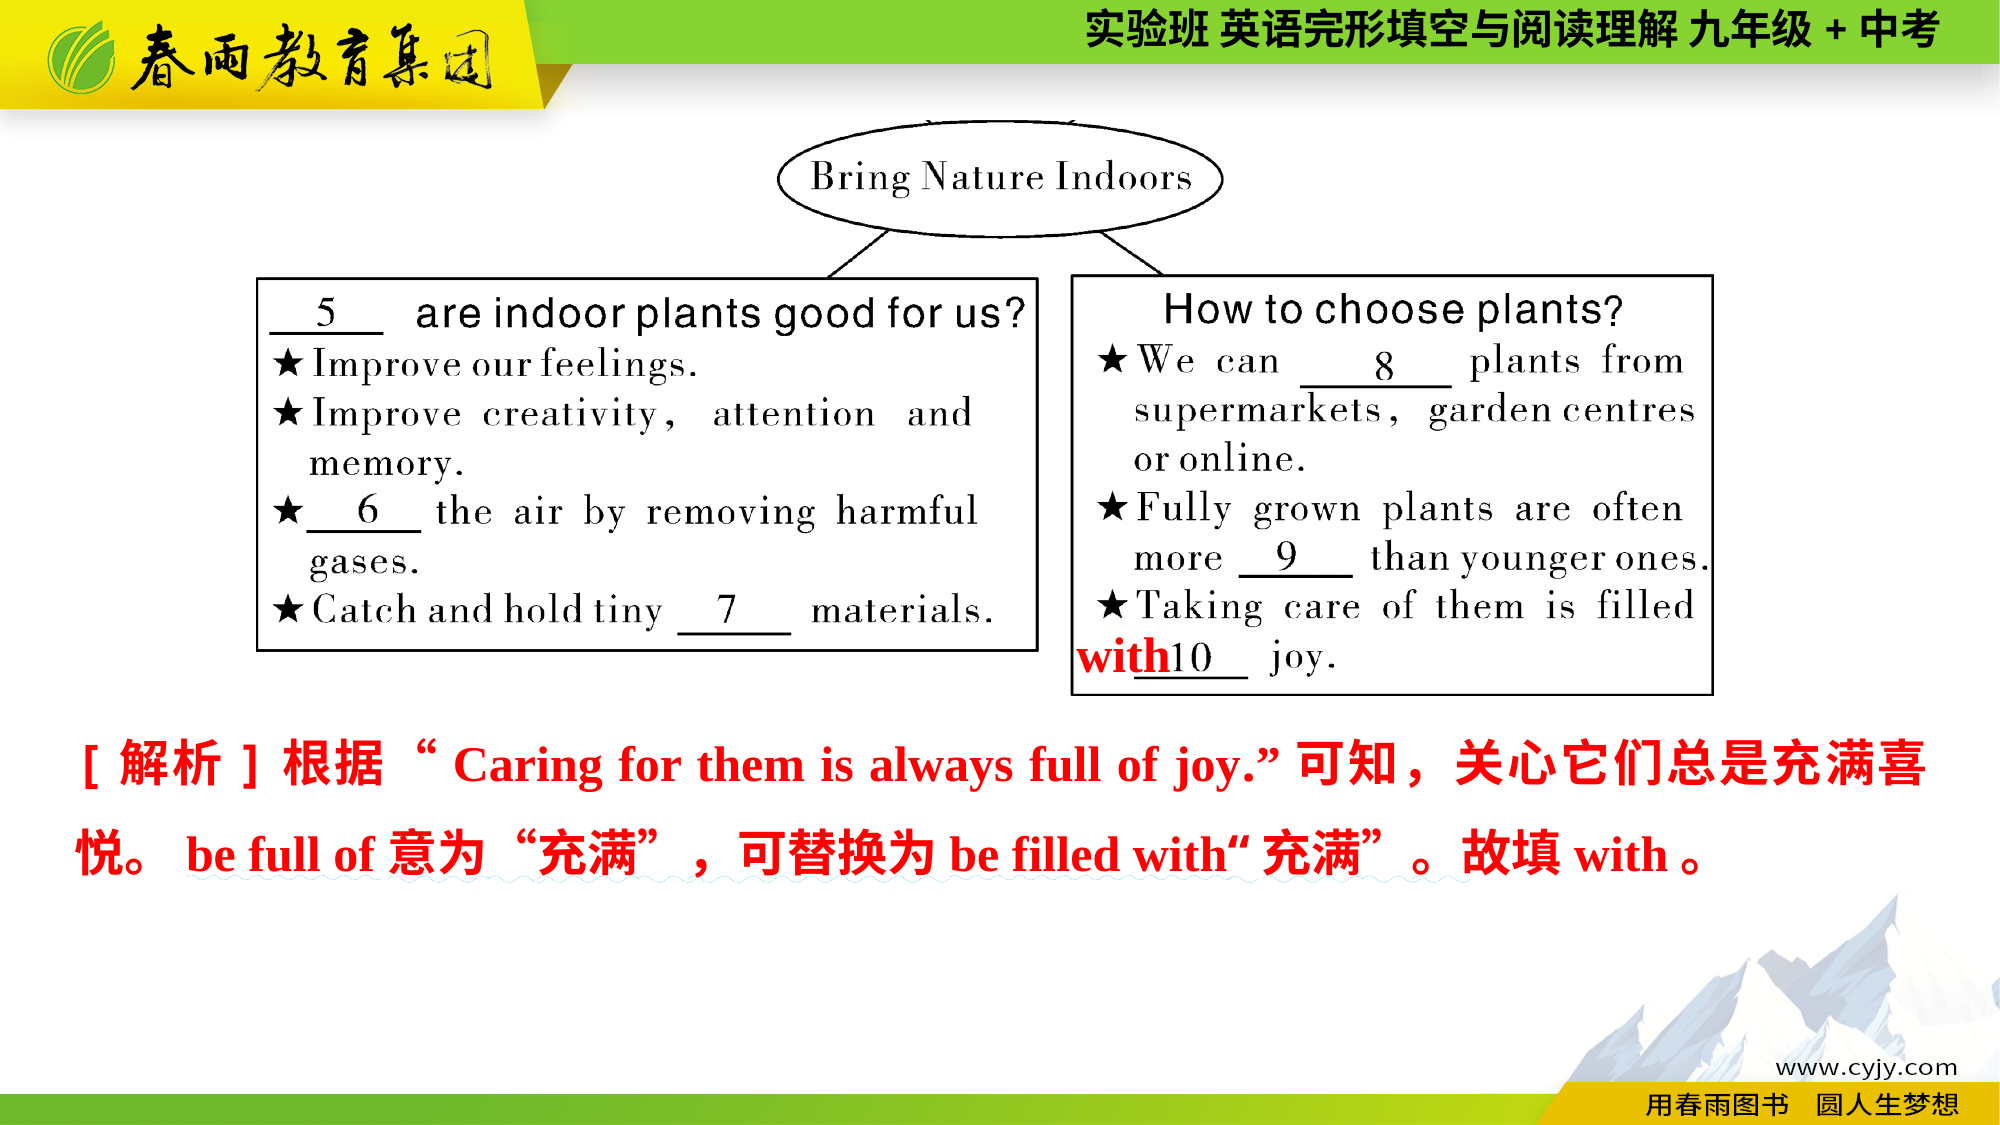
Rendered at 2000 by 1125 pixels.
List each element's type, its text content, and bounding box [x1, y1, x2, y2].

picture [0, 0, 2000, 1125]
list [解析]根据“Caring for them is always full of joy.”可知，关心它们总是充满喜悦。be full of意为“充满”，可替换为be filled with“充满”。故填with。 [59, 694, 1944, 880]
